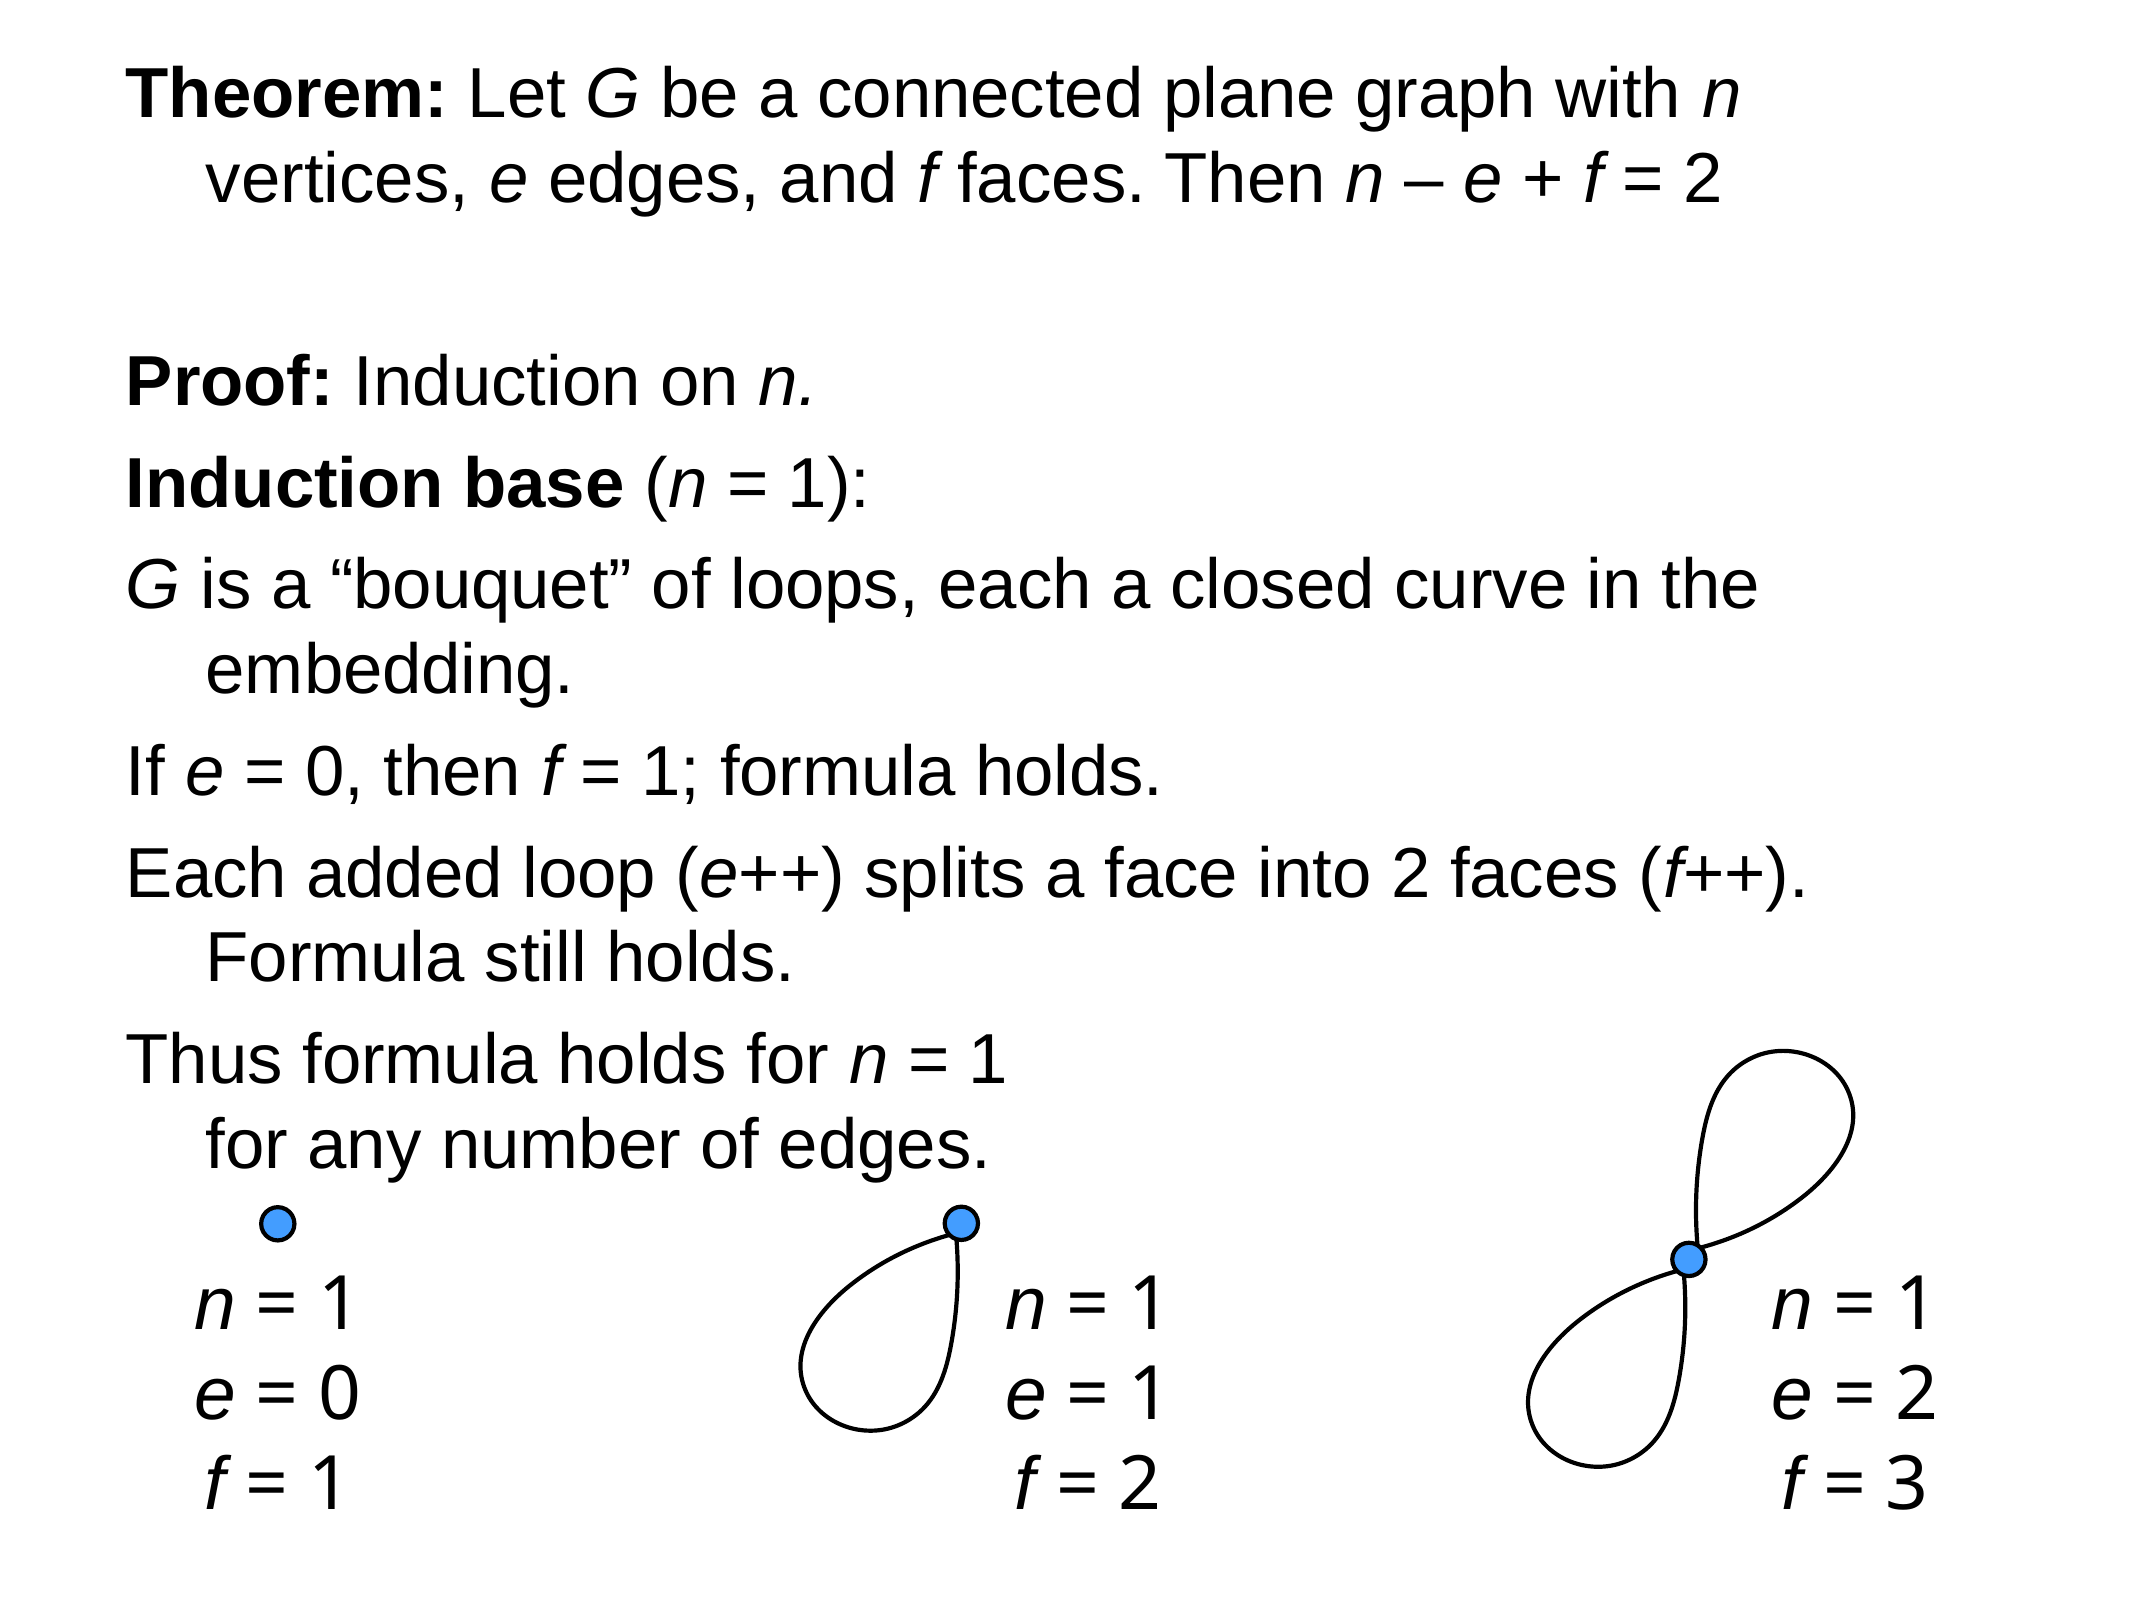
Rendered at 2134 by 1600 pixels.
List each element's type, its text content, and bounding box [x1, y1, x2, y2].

text_box [261, 1207, 295, 1241]
text_box n = 1 e = 0 f = 1 [185, 1246, 370, 1534]
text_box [800, 1206, 979, 1431]
list Theorem: Let G be a connected plane graph with n vertices, e edges, and f faces. Then n – e + f = 2 Proof: Induction on n. Induction base (n = 1): G is a “bouquet” of loops, each a closed curve in the embedding. If e = 0, then f = 1; formula holds. Each added loop (e++) splits a face into 2 faces (f++). Formula still holds. Thus formula holds for n = 1 for any number of edges. [114, 35, 2019, 1213]
text_box n = 1 e = 2 f = 3 [1763, 1246, 1948, 1534]
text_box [1527, 1050, 1854, 1467]
text_box n = 1 e = 1 f = 2 [996, 1246, 1181, 1534]
slide_number [1030, 1439, 1530, 1527]
